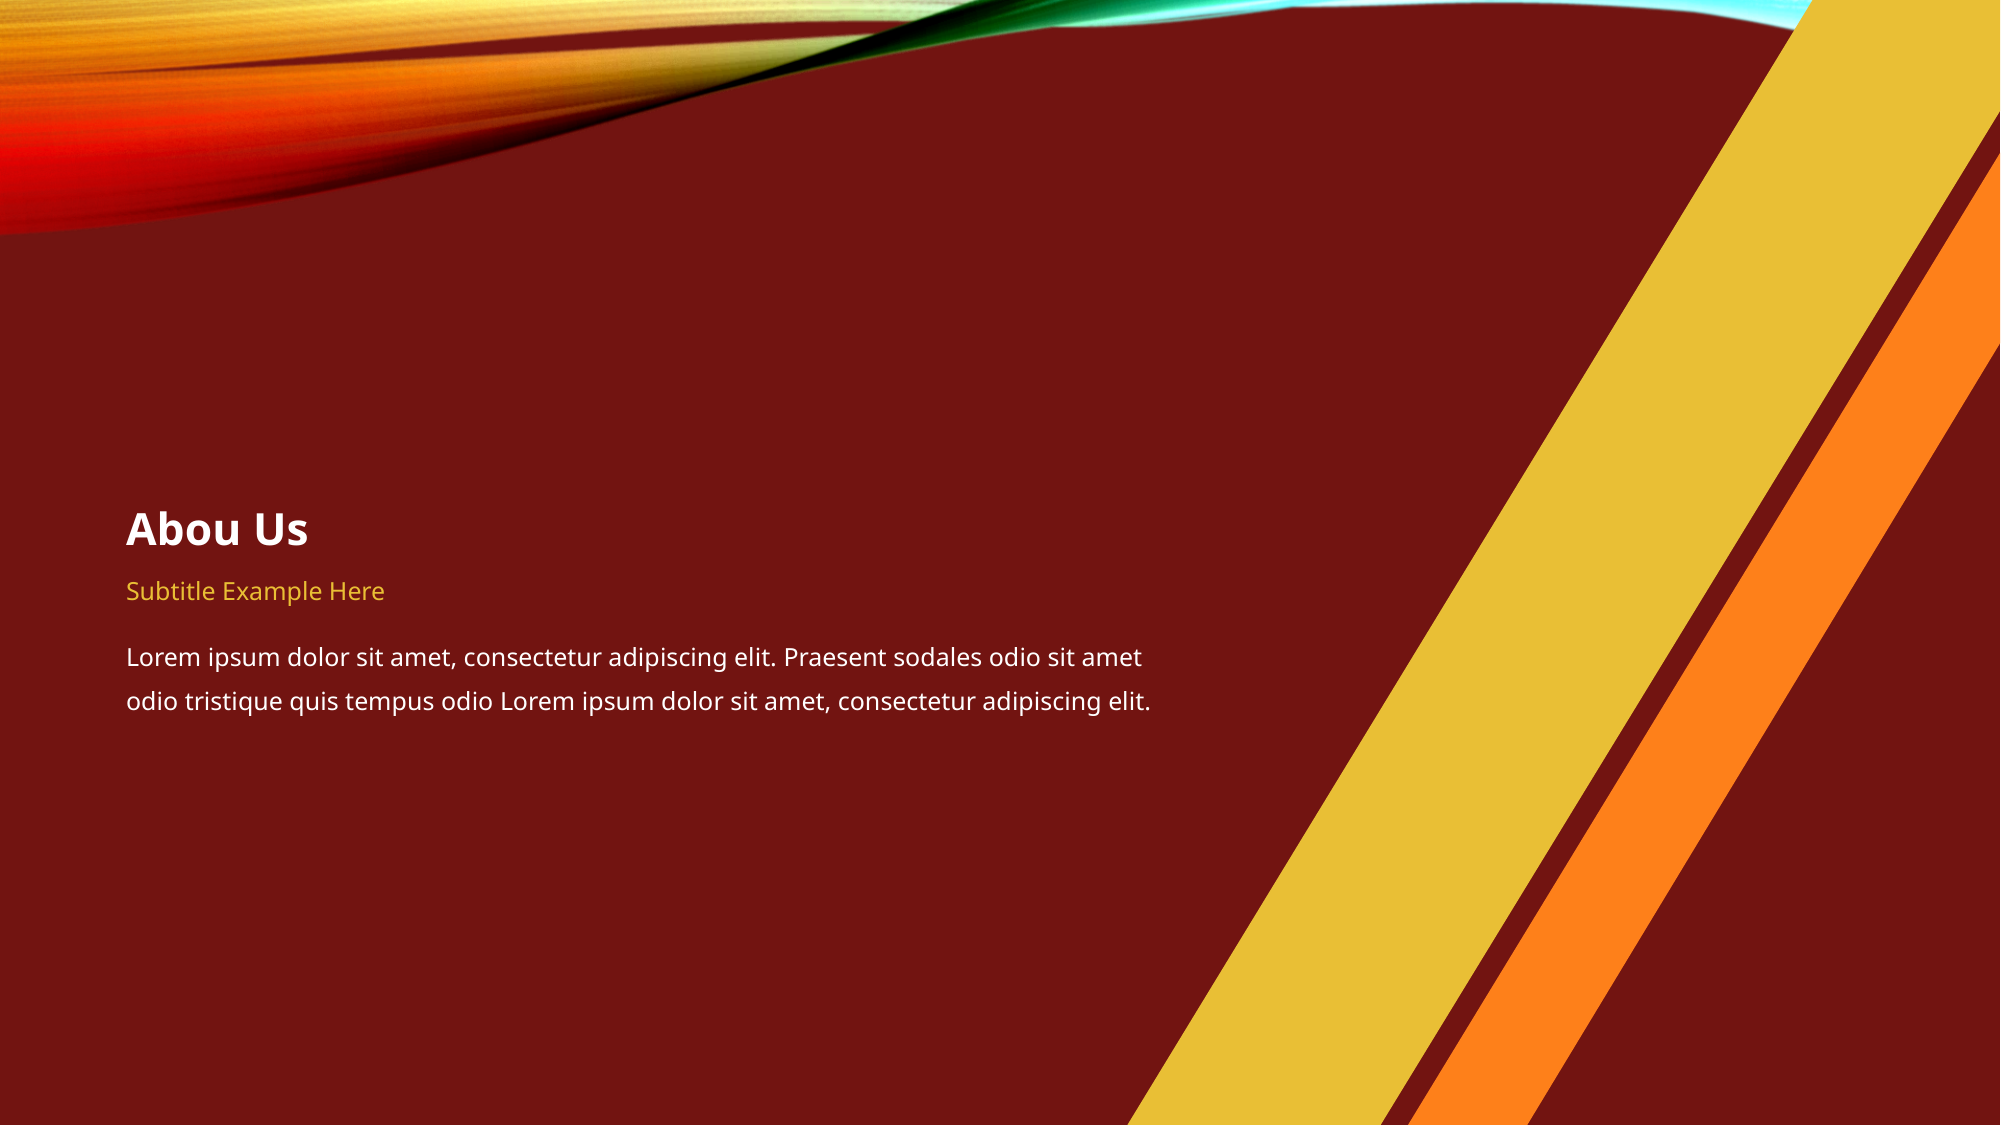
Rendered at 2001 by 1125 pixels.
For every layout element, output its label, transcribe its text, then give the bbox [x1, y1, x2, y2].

list Abou Us [126, 491, 705, 563]
picture [1924, 113, 2000, 237]
list Subtitle Example Here [126, 571, 705, 610]
list Lorem ipsum dolor sit amet, consectetur adipiscing elit. Praesent sodales odio sit amet odio tristique quis tempus odio Lorem ipsum dolor sit amet, consectetur adipiscing elit. [126, 616, 1176, 798]
picture [0, 0, 1811, 237]
